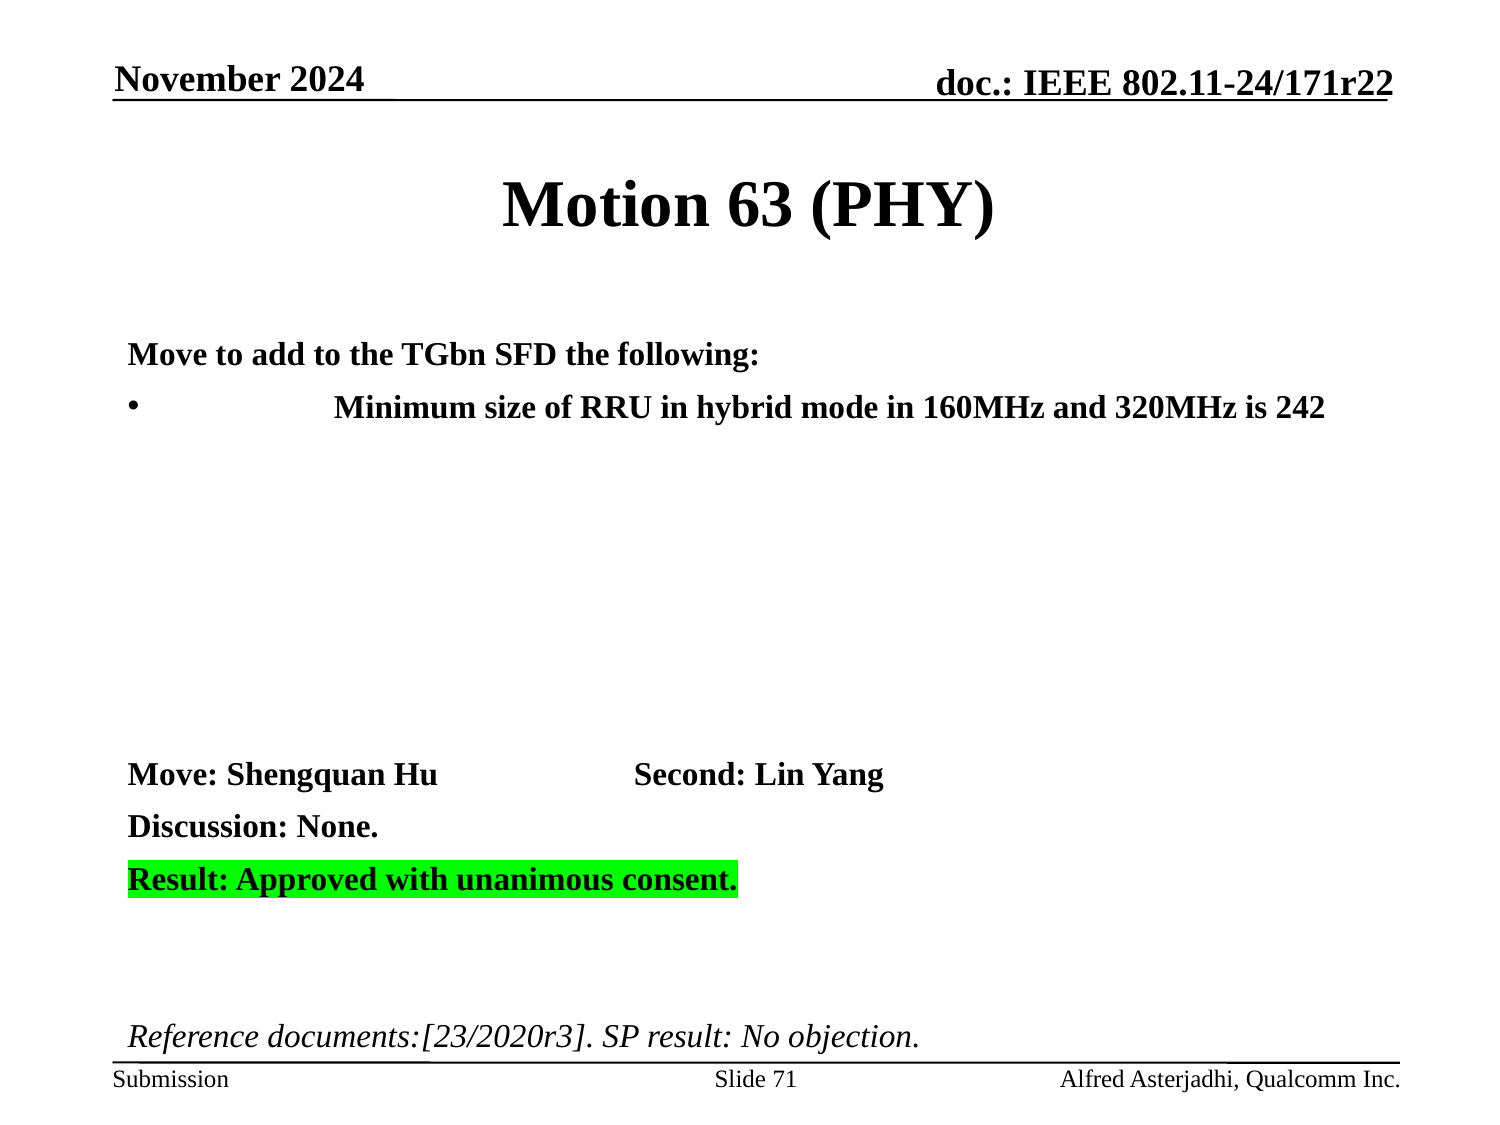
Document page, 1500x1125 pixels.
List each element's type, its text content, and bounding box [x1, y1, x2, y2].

slide_number Slide 71 [712, 1061, 800, 1123]
list Move to add to the TGbn SFD the following: Minimum size of RRU in hybrid mode in 160MHz and 320MHz is 242 Move: Shengquan Hu Second: Lin Yang Discussion: None. Result: Approved with unanimous consent. Reference documents:[23/2020r3]. SP result: No objection. [112, 324, 1388, 1000]
title Motion 63 (PHY) [112, 112, 1388, 288]
footer Alfred Asterjadhi, Qualcomm Inc. [878, 1061, 1402, 1093]
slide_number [114, 54, 423, 100]
